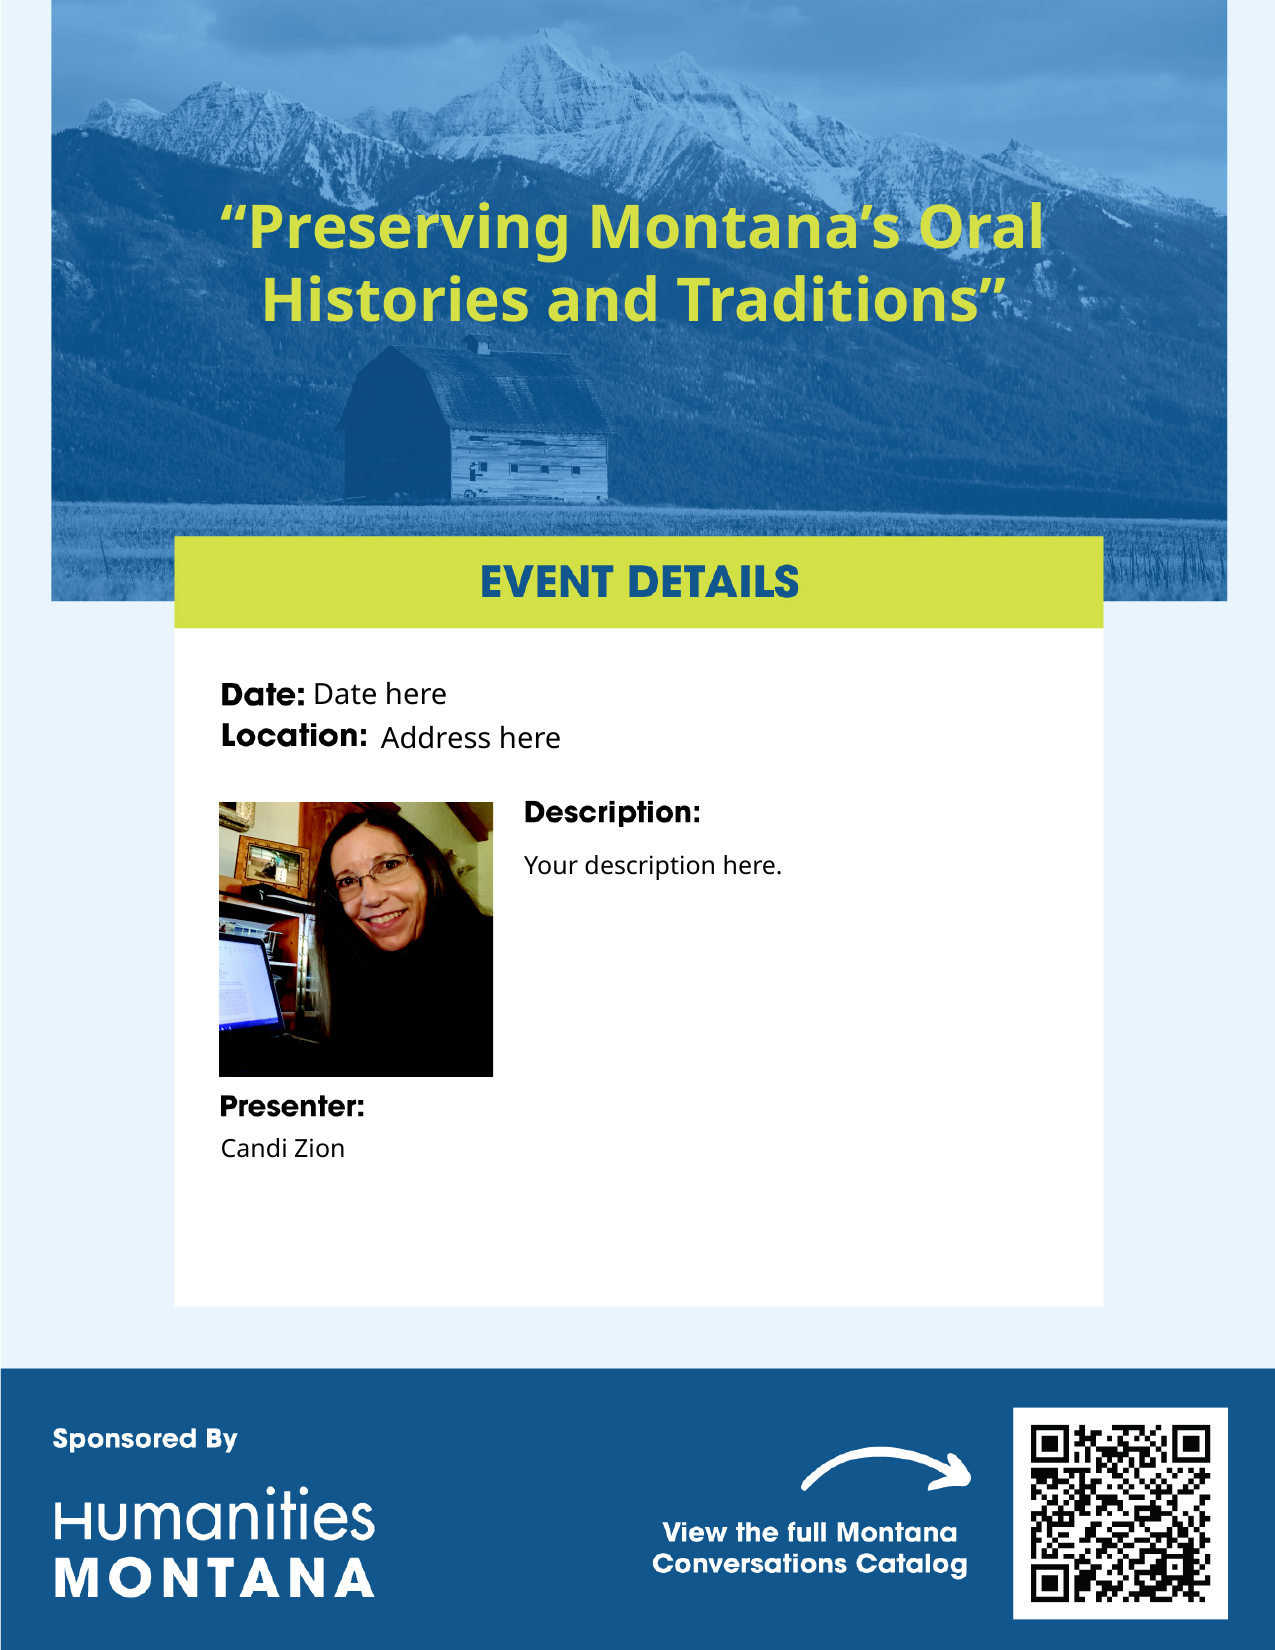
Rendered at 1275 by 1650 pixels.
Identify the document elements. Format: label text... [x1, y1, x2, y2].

text_box [159, 166, 1099, 233]
text_box Date here [297, 660, 932, 726]
text_box Address here [365, 704, 1233, 770]
text_box [169, 132, 1099, 166]
text_box Your description here. [509, 834, 1033, 895]
text_box “Preserving Montana’s Oral Histories and Traditions” [169, 173, 1099, 348]
picture [0, 0, 1275, 1650]
text_box Candi Zion [205, 1117, 480, 1178]
